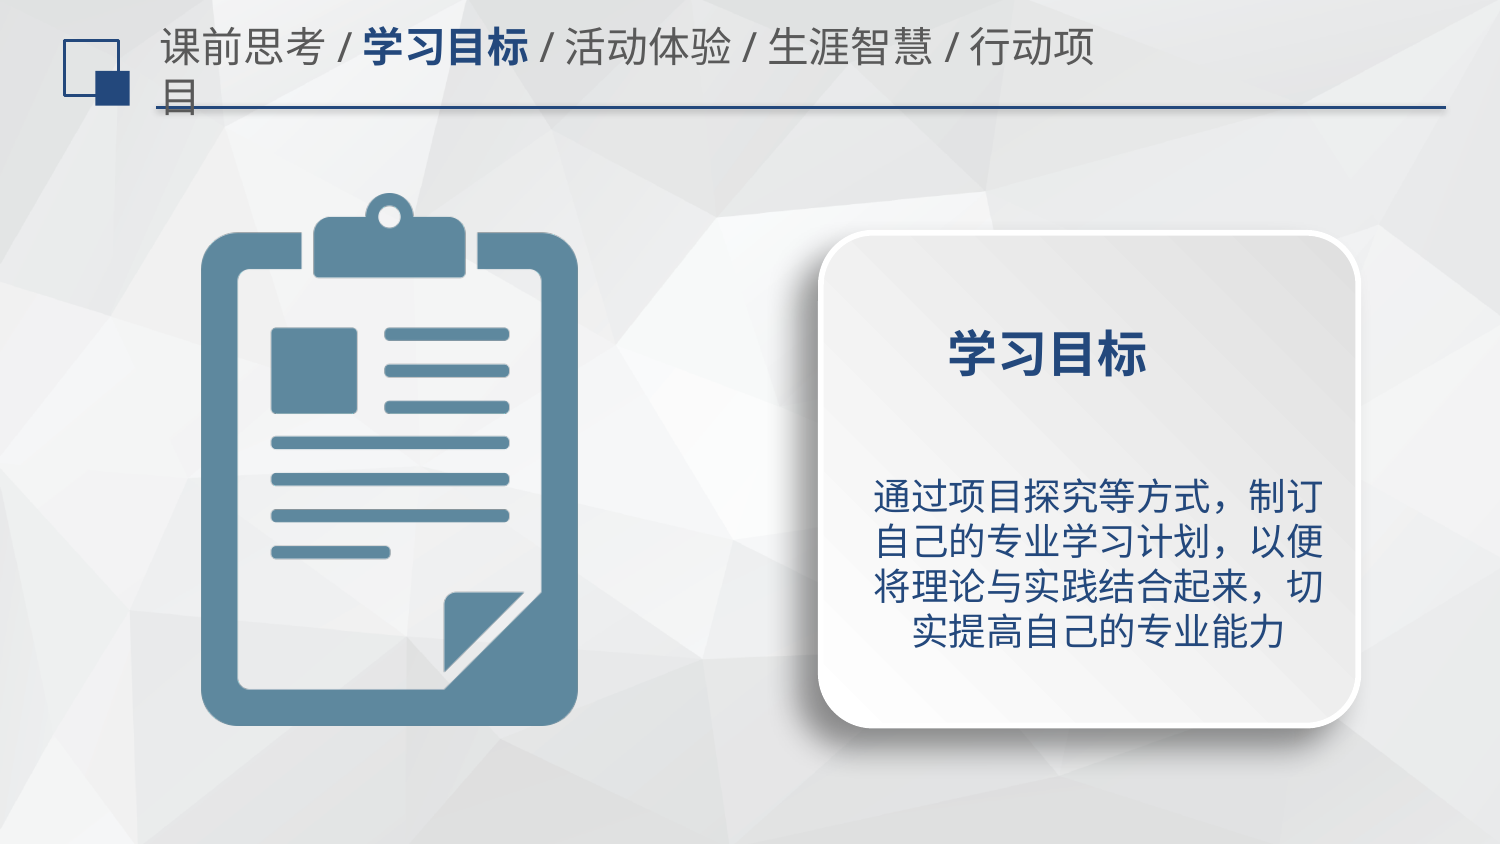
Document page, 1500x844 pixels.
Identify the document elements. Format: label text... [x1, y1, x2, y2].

text_box 学习目标 通过项目探究等方式，制订自己的专业学习计划，以便将理论与实践结合起来，切实提高自己的专业能力 [856, 315, 1341, 661]
picture [0, 0, 1500, 844]
title 课前思考/学习目标/活动体验/生涯智慧/行动项目 [148, 43, 1117, 99]
text_box [818, 230, 1361, 728]
